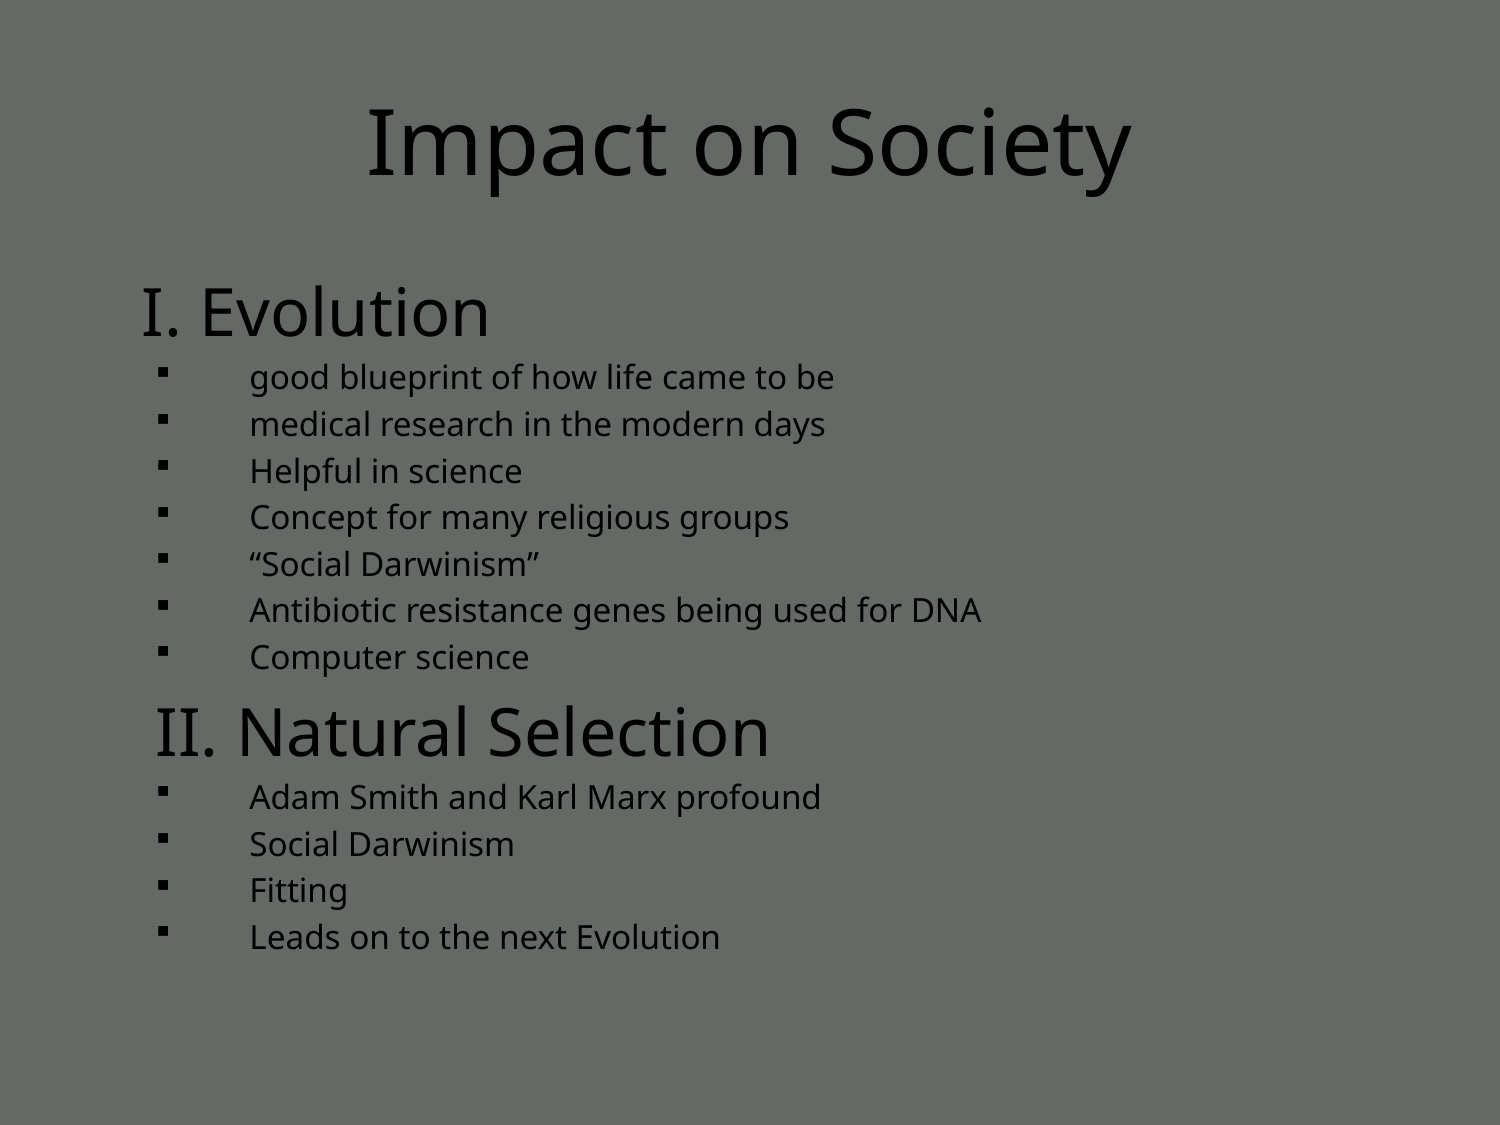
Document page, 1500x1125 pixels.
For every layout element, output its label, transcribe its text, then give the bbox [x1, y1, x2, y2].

title Impact on Society [75, 45, 1425, 233]
list I. Evolution good blueprint of how life came to be medical research in the modern days Helpful in science Concept for many religious groups “Social Darwinism” Antibiotic resistance genes being used for DNA Computer science II. Natural Selection Adam Smith and Karl Marx profound Social Darwinism Fitting Leads on to the next Evolution [75, 262, 1425, 1005]
